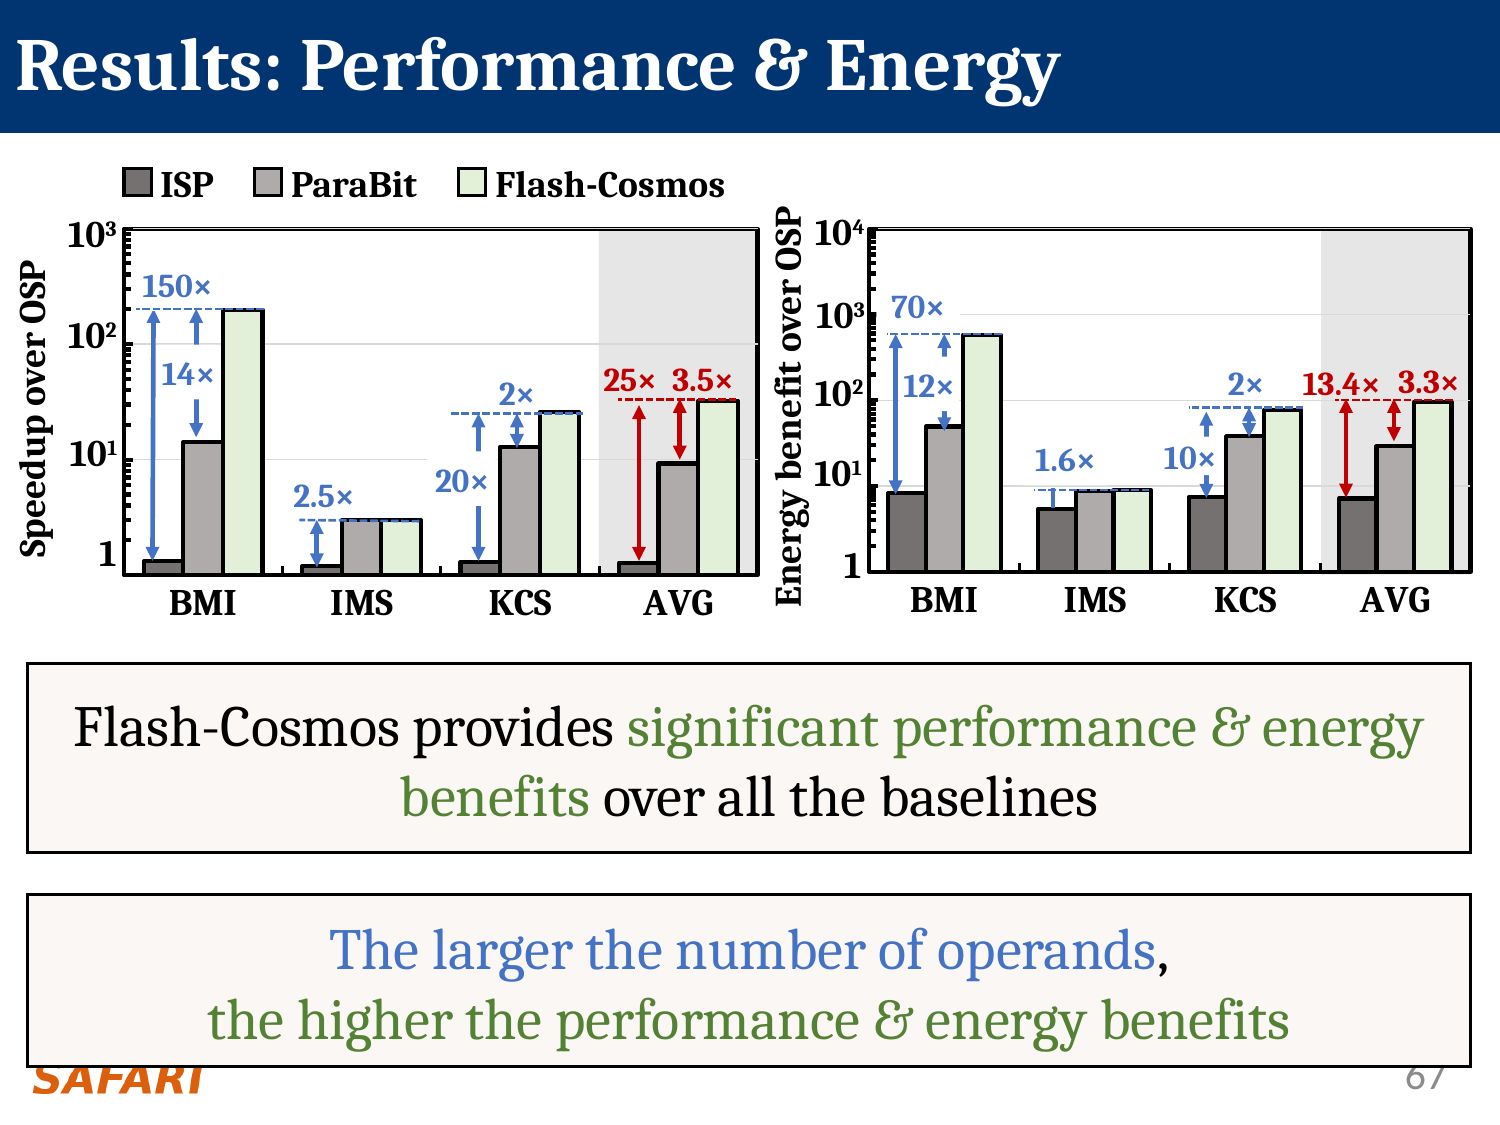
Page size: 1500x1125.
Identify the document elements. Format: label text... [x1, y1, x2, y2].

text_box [590, 350, 1473, 561]
text_box Flash-Cosmos provides significant performance & energy benefits over all the baselines [27, 663, 1472, 853]
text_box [0, 136, 756, 646]
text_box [135, 255, 1304, 568]
text_box The larger the number of operands, the higher the performance & energy benefits [27, 894, 1472, 1067]
picture [31, 1067, 209, 1104]
title Results: Performance & Energy [0, 0, 1500, 133]
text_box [756, 134, 1484, 649]
